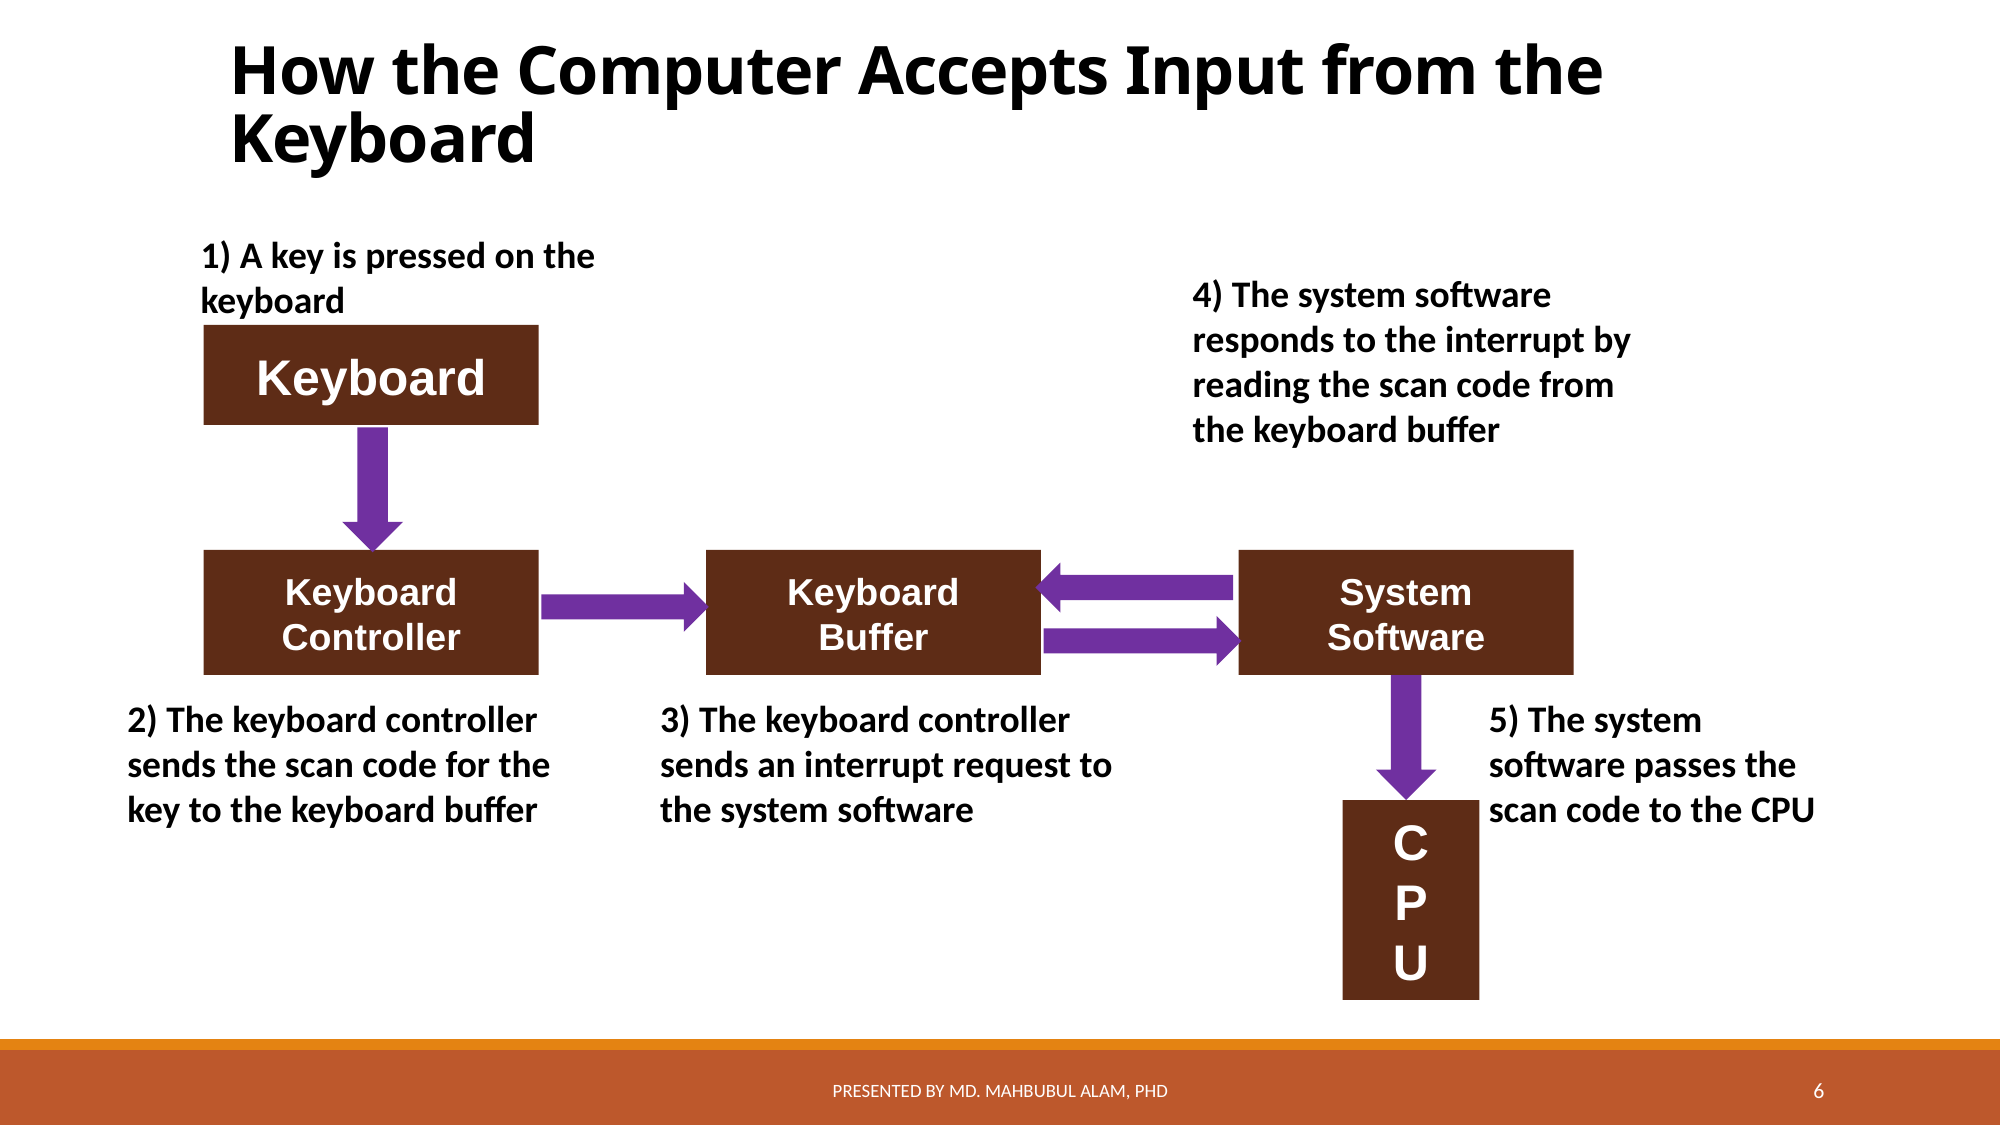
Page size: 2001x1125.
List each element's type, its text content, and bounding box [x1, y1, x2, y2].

footer Presented by Md. Mahbubul Alam, PhD [604, 1059, 1396, 1120]
title How the Computer Accepts Input from the Keyboard [214, 66, 1744, 184]
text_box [111, 223, 1840, 1001]
slide_number 6 [1624, 1059, 1840, 1120]
